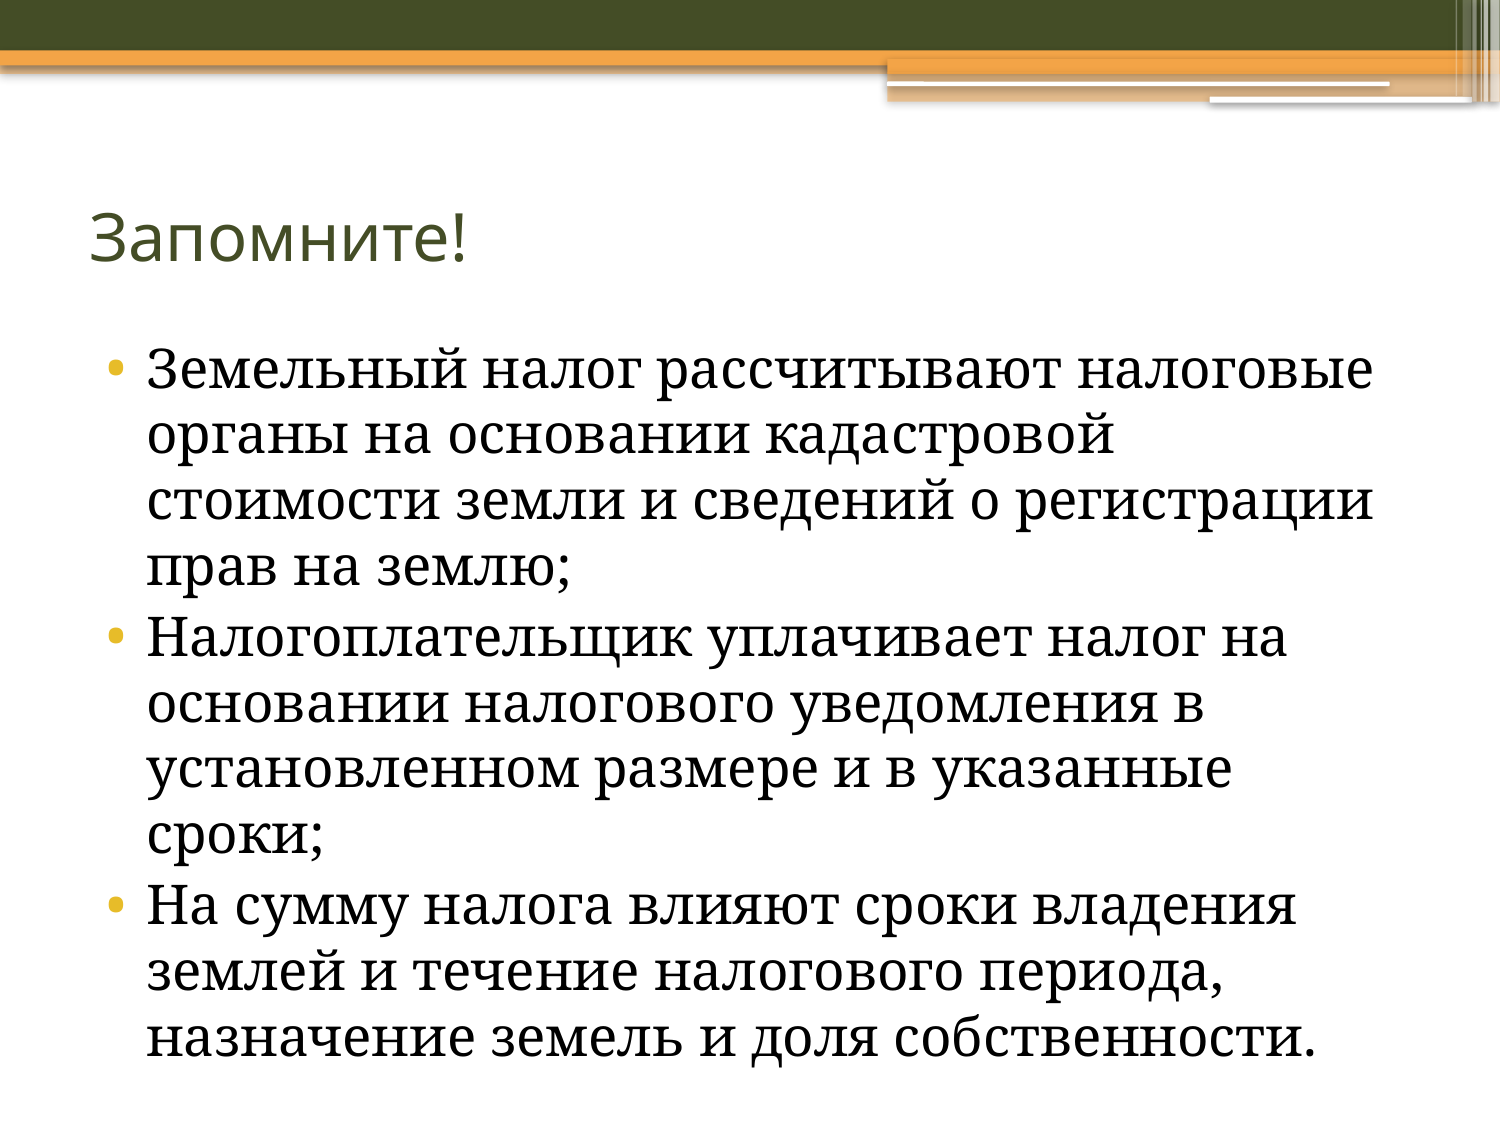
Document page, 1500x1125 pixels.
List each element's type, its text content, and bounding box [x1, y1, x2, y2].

title Запомните! [75, 187, 1425, 326]
list Земельный налог рассчитывают налоговые органы на основании кадастровой стоимости земли и сведений о регистрации прав на землю; Налогоплательщик уплачивает налог на основании налогового уведомления в установленном размере и в указанные сроки; На сумму налога влияют сроки владения землей и течение налогового периода, назначение земель и доля собственности. [75, 326, 1425, 1079]
